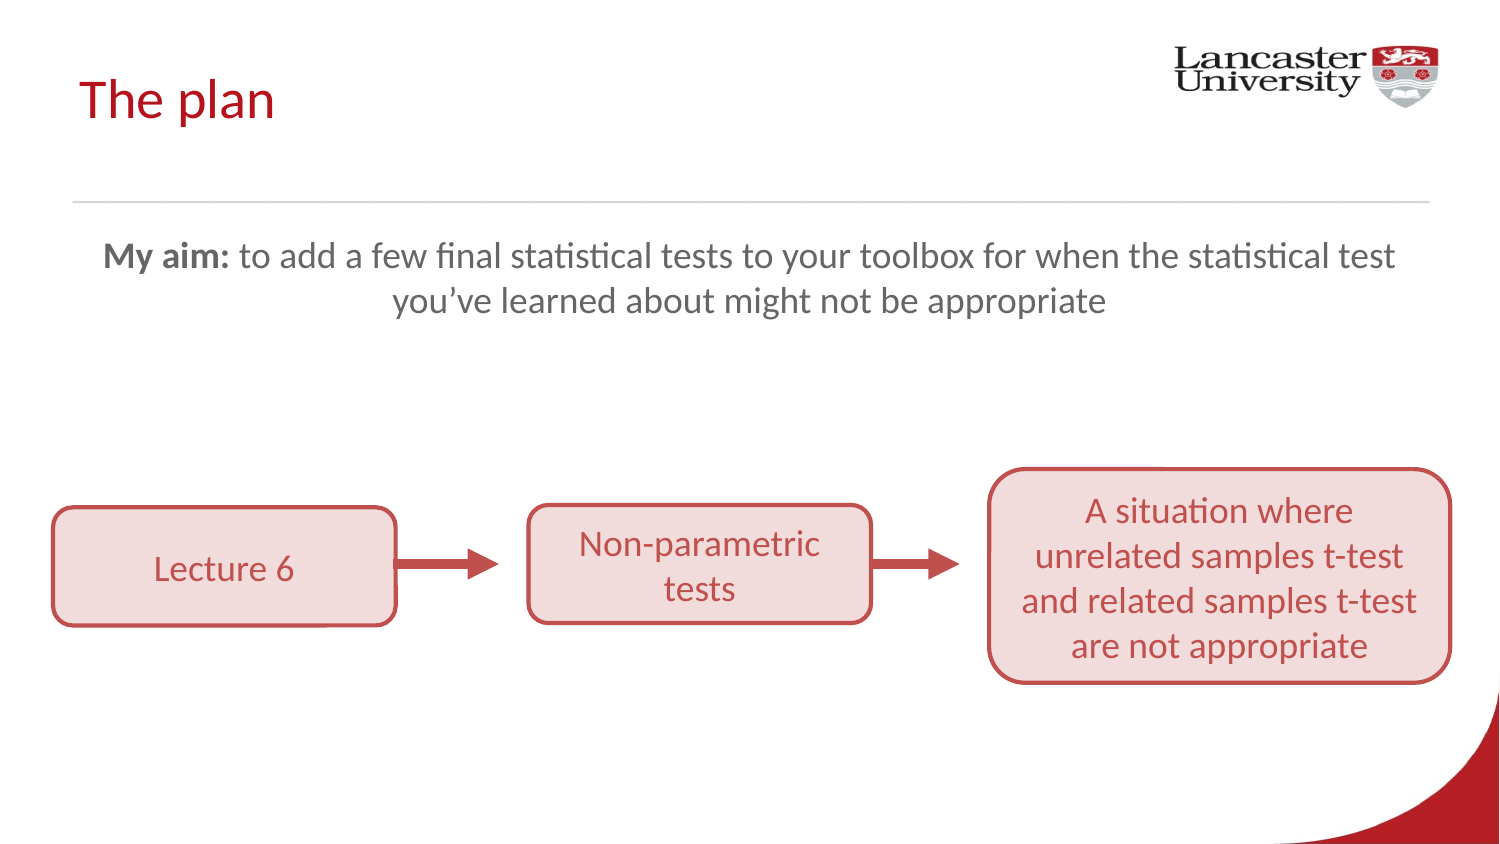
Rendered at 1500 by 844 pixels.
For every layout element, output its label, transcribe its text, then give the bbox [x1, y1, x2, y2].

text_box Non-parametric tests [526, 502, 874, 626]
title The plan [64, 67, 1176, 210]
text_box A situation where unrelated samples t-test and related samples t-test are not appropriate [987, 466, 1453, 685]
list My aim: to add a few final statistical tests to your toolbox for when the statistical test you’ve learned about might not be appropriate [34, 223, 1466, 356]
text_box Lecture 6 [50, 505, 398, 628]
picture [0, 0, 1500, 844]
